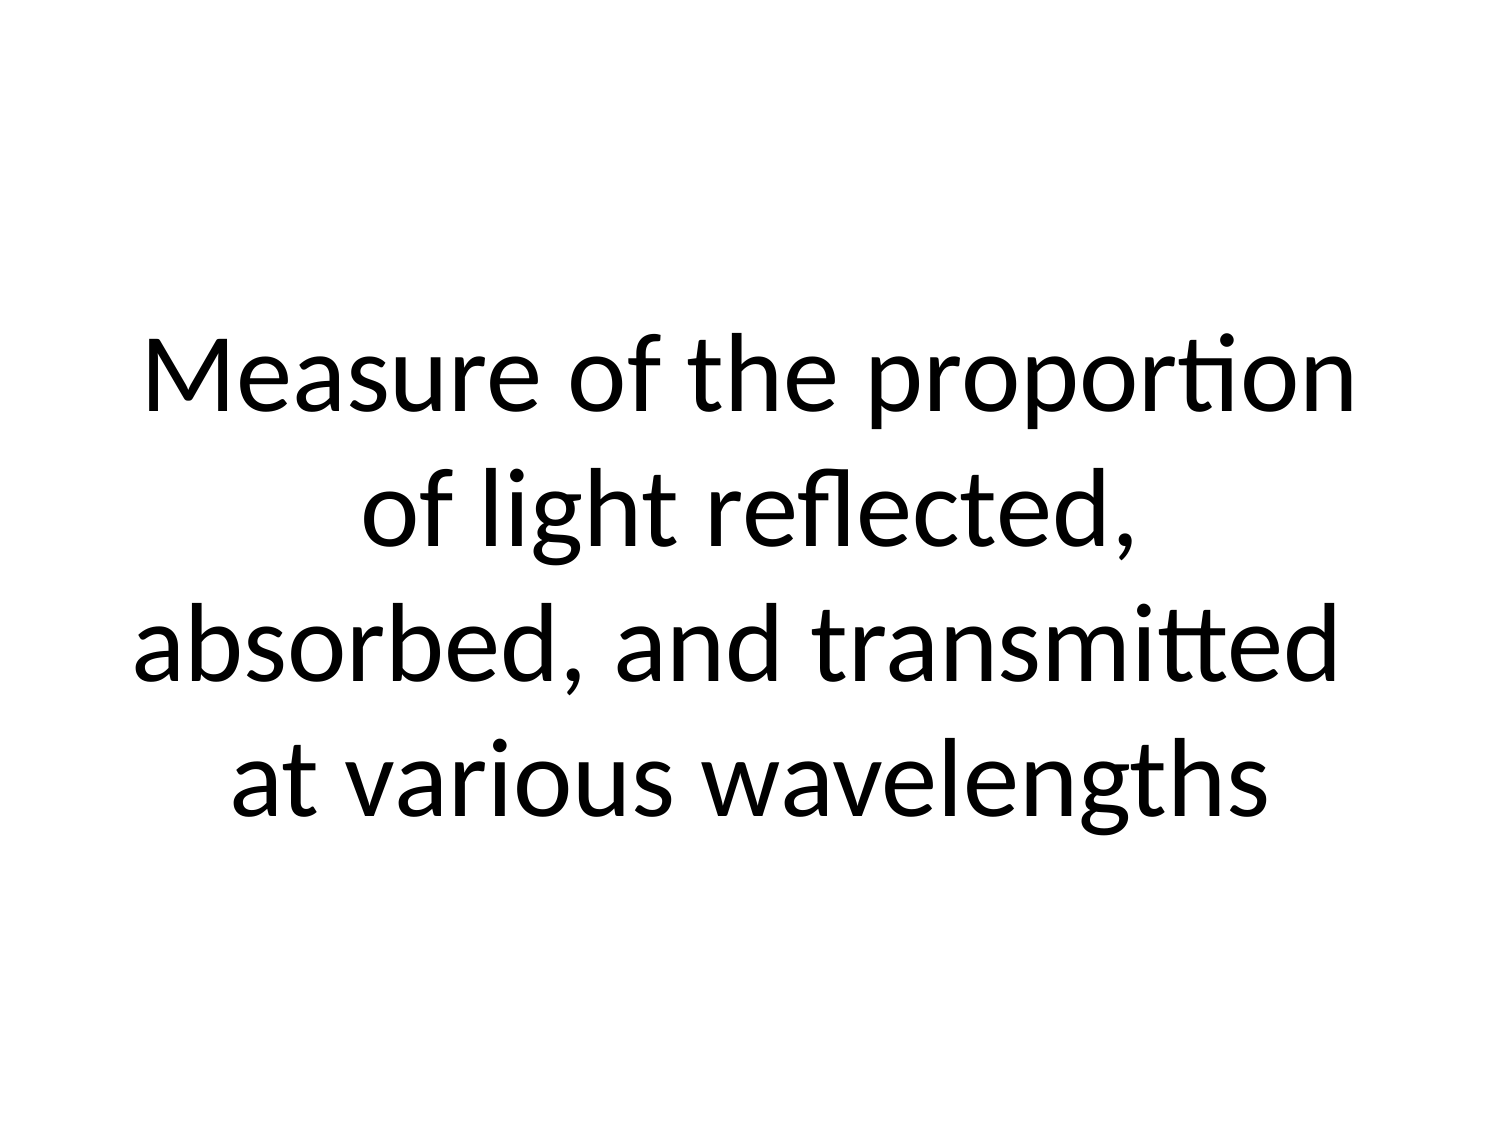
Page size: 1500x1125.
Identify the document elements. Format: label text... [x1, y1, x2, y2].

title Measure of the proportion of light reflected, absorbed, and transmitted at various wavelengths [112, 50, 1388, 1088]
